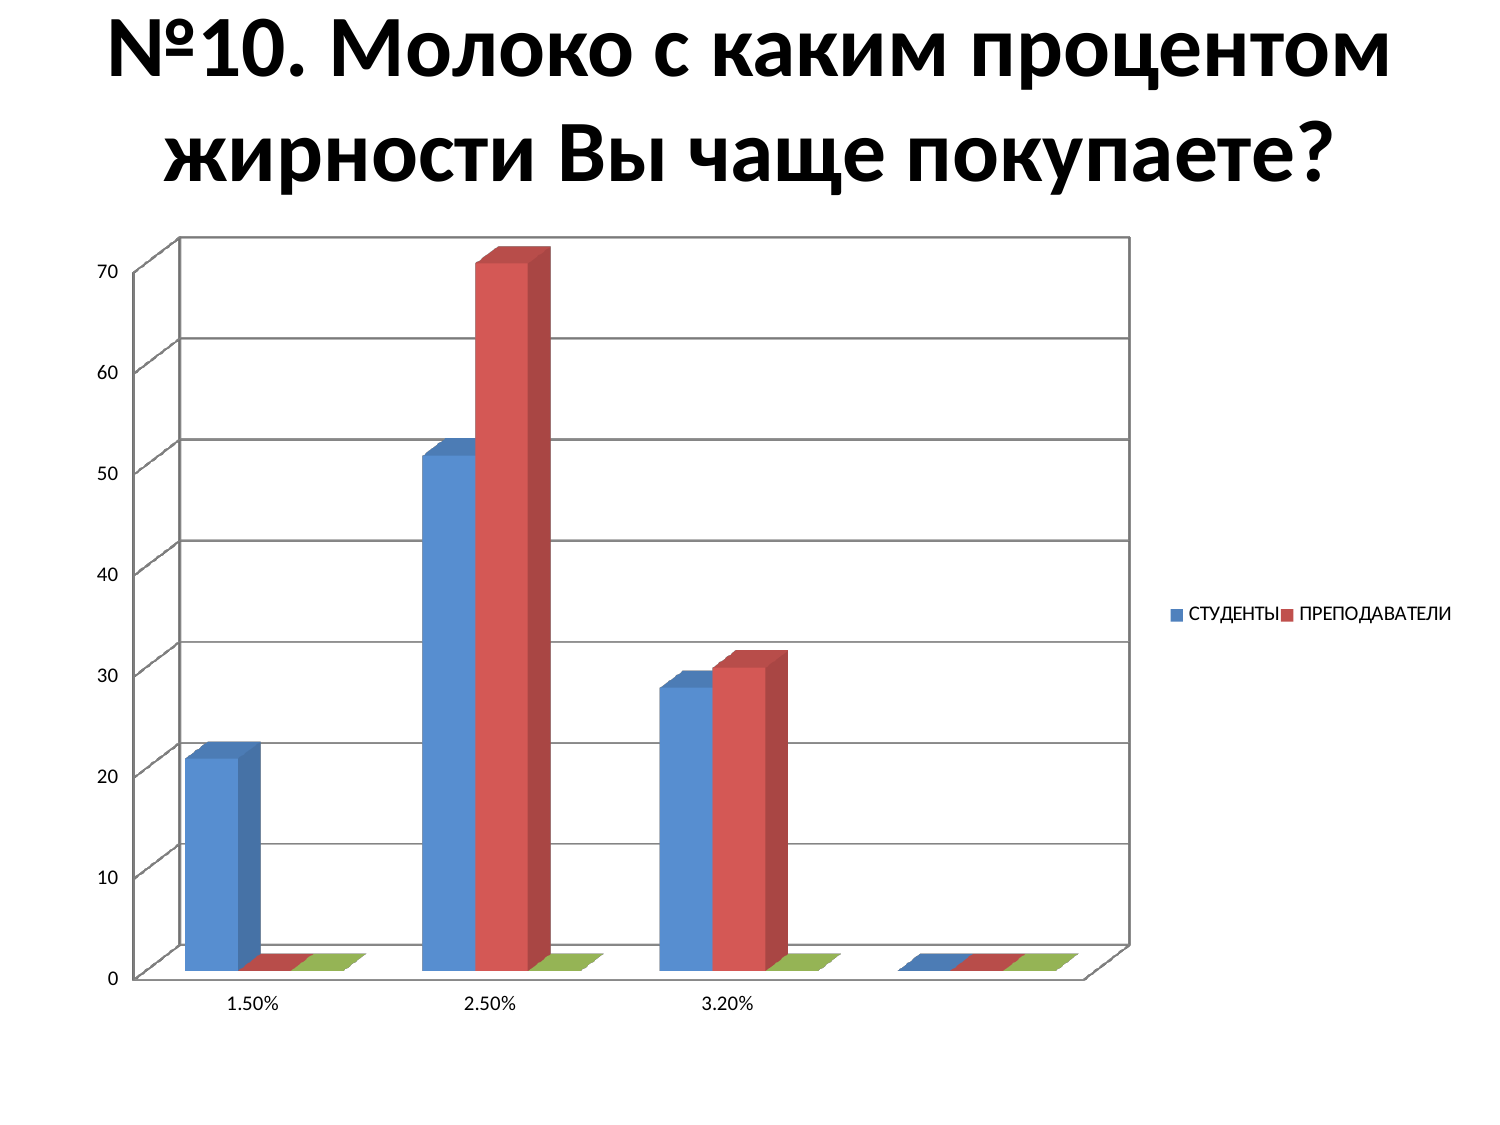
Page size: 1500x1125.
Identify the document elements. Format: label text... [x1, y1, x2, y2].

chart [34, 210, 1466, 1079]
title №10. Молоко с каким процентом жирности Вы чаще покупаете? [0, 0, 1500, 188]
